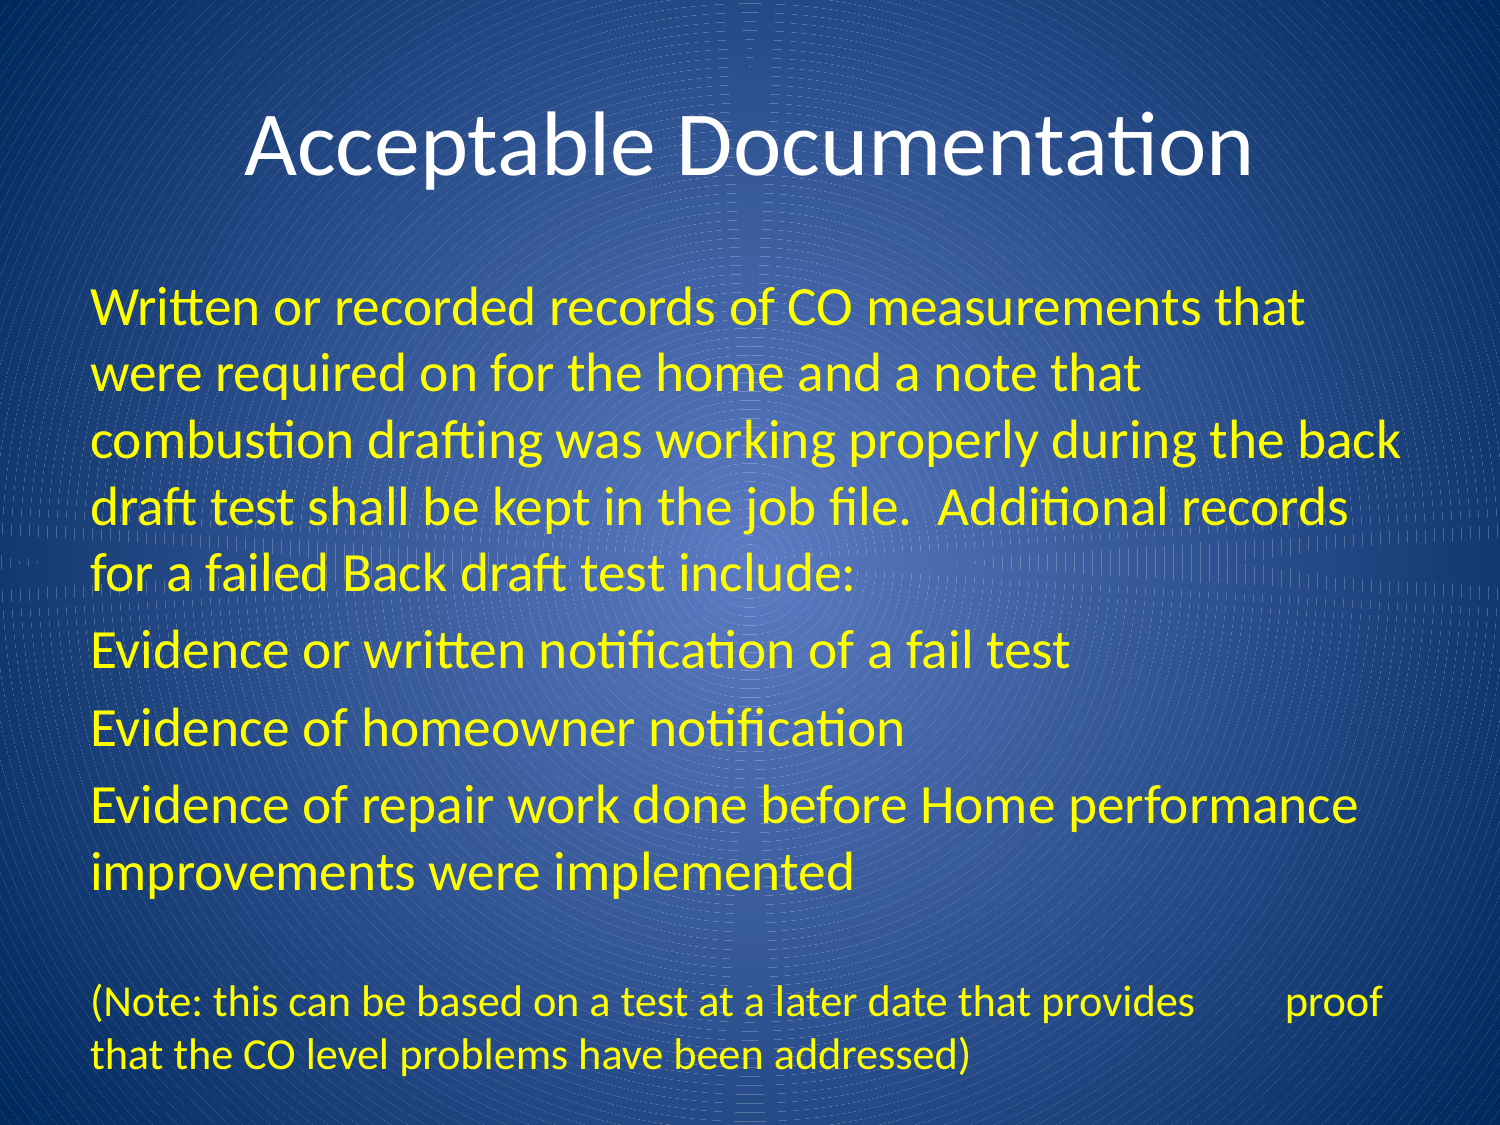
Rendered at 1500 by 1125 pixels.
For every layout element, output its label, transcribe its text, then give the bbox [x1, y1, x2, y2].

title Acceptable Documentation [75, 45, 1425, 233]
list Written or recorded records of CO measurements that were required on for the home and a note that combustion drafting was working properly during the back draft test shall be kept in the job file. Additional records for a failed Back draft test include: Evidence or written notification of a fail test Evidence of homeowner notification Evidence of repair work done before Home performance improvements were implemented (Note: this can be based on a test at a later date that provides proof that the CO level problems have been addressed) [75, 262, 1425, 1100]
